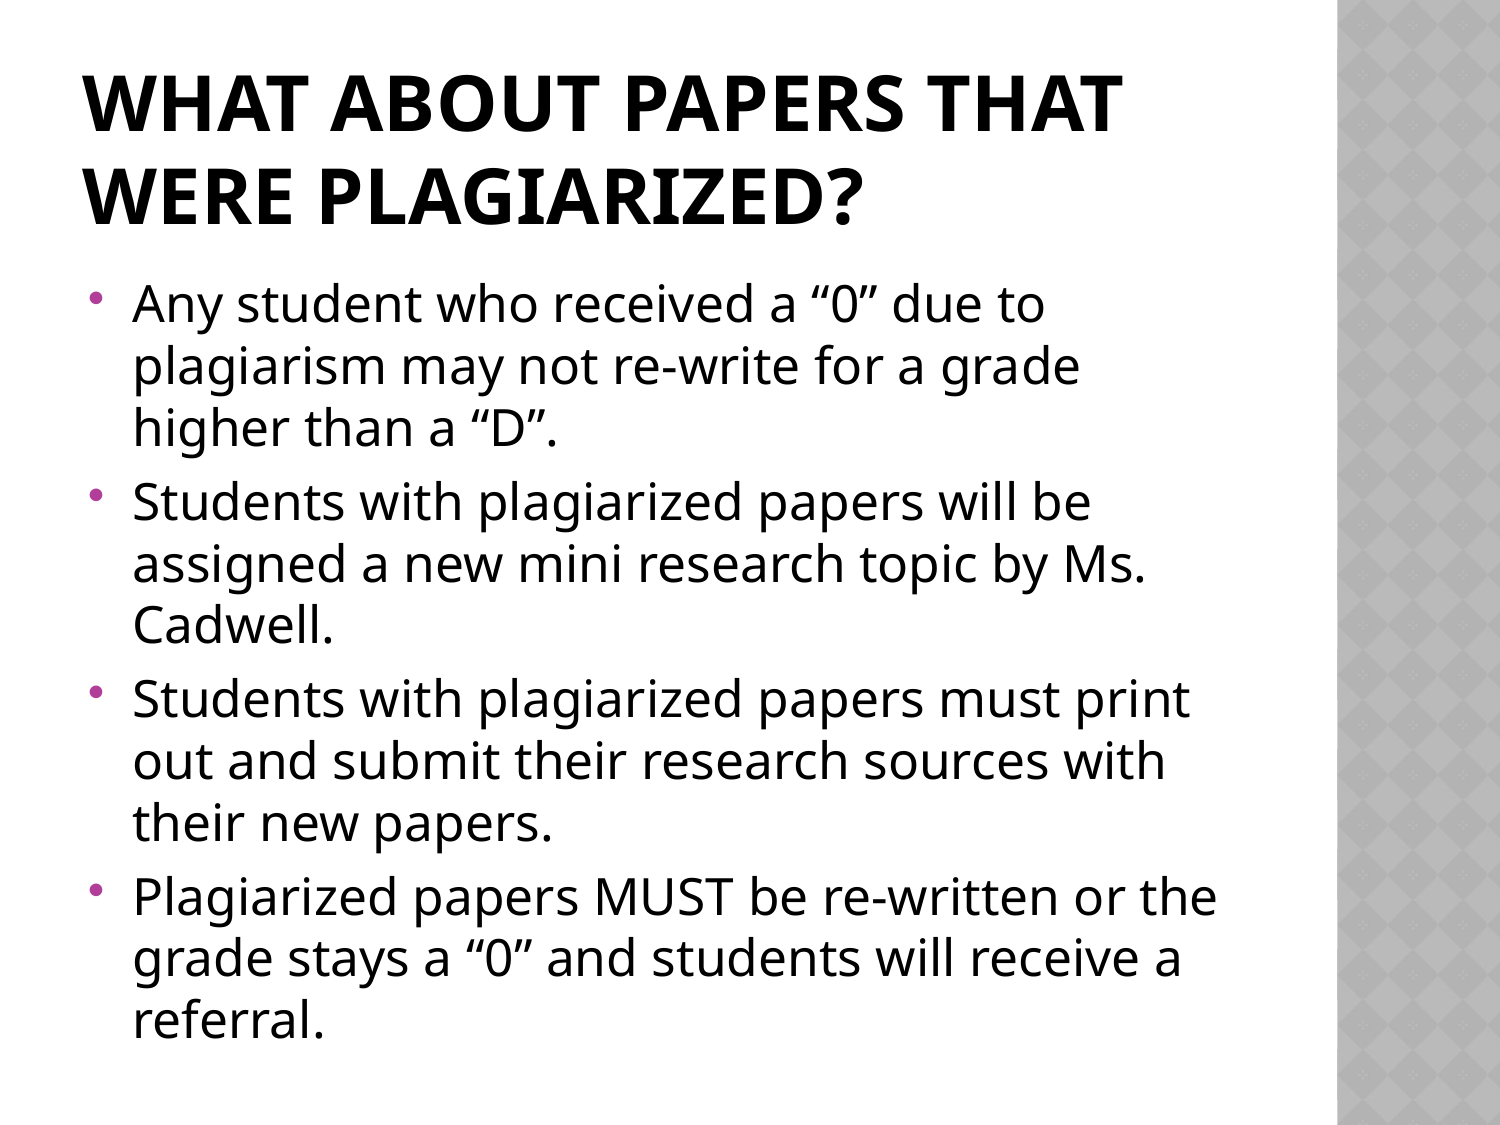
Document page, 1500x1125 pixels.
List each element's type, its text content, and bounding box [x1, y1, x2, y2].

list Any student who received a “0” due to plagiarism may not re-write for a grade higher than a “D”. Students with plagiarized papers will be assigned a new mini research topic by Ms. Cadwell. Students with plagiarized papers must print out and submit their research sources with their new papers. Plagiarized papers MUST be re-written or the grade stays a “0” and students will receive a referral. [75, 264, 1263, 1059]
title What about papers that were plagiarized? [75, 52, 1263, 240]
